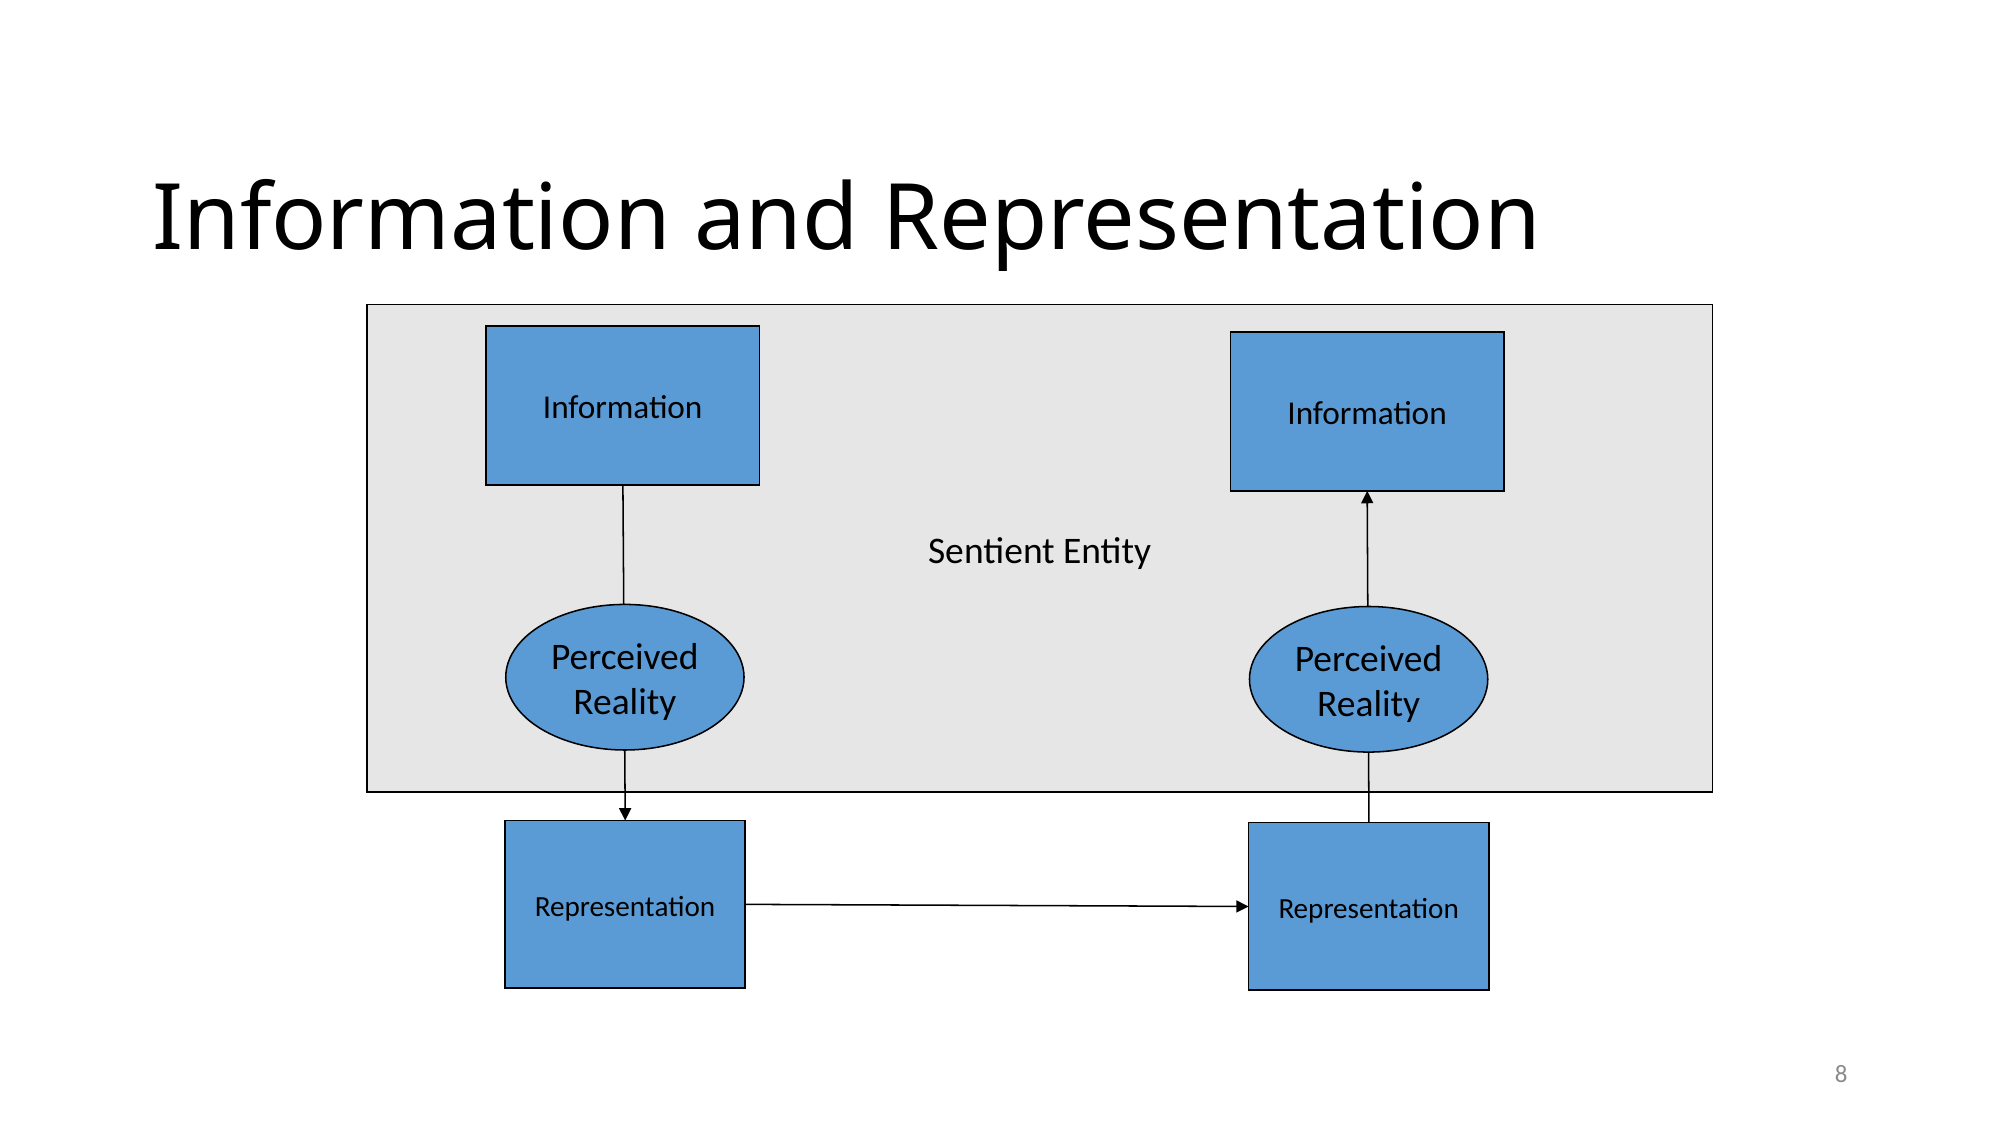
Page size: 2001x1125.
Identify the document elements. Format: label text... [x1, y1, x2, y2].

text_box Information [1230, 331, 1504, 491]
text_box Sentient Entity [366, 304, 1713, 792]
text_box Representation [504, 820, 746, 989]
text_box Perceived Reality [626, 604, 745, 750]
text_box Representation [1248, 822, 1489, 991]
slide_number 8 [1412, 1042, 1863, 1103]
text_box Information [486, 326, 760, 486]
text_box Perceived Reality [505, 604, 622, 750]
title Information and Representation [137, 59, 1863, 278]
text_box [622, 485, 626, 821]
text_box Perceived Reality [1249, 606, 1367, 753]
text_box Perceived Reality [1369, 606, 1488, 753]
